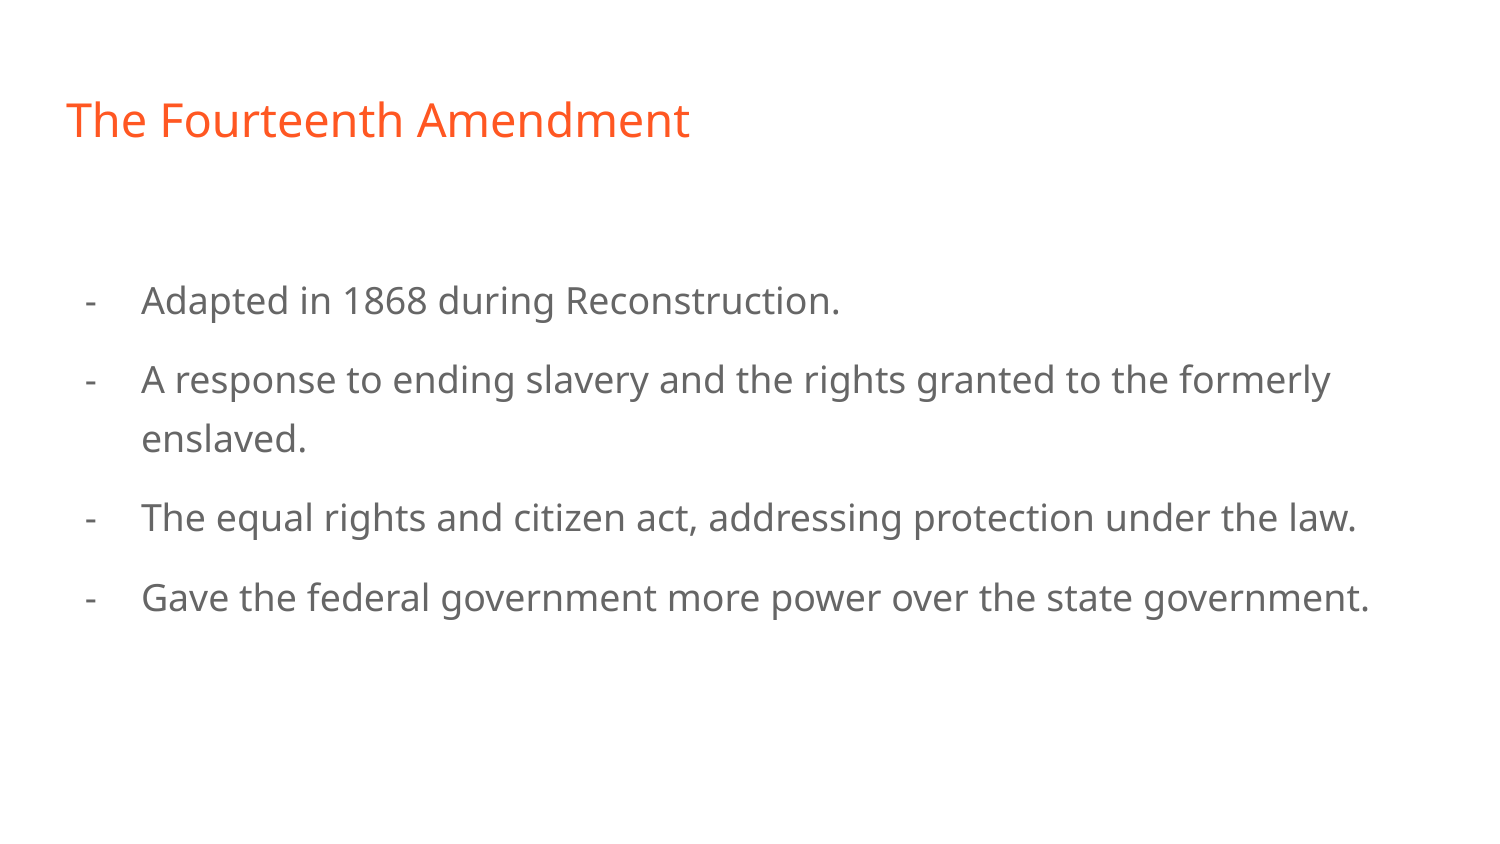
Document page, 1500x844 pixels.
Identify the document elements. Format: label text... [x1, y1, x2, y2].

title The Fourteenth Amendment [51, 72, 1449, 167]
list Adapted in 1868 during Reconstruction. A response to ending slavery and the rights granted to the formerly enslaved. The equal rights and citizen act, addressing protection under the law. Gave the federal government more power over the state government. [51, 251, 1449, 812]
